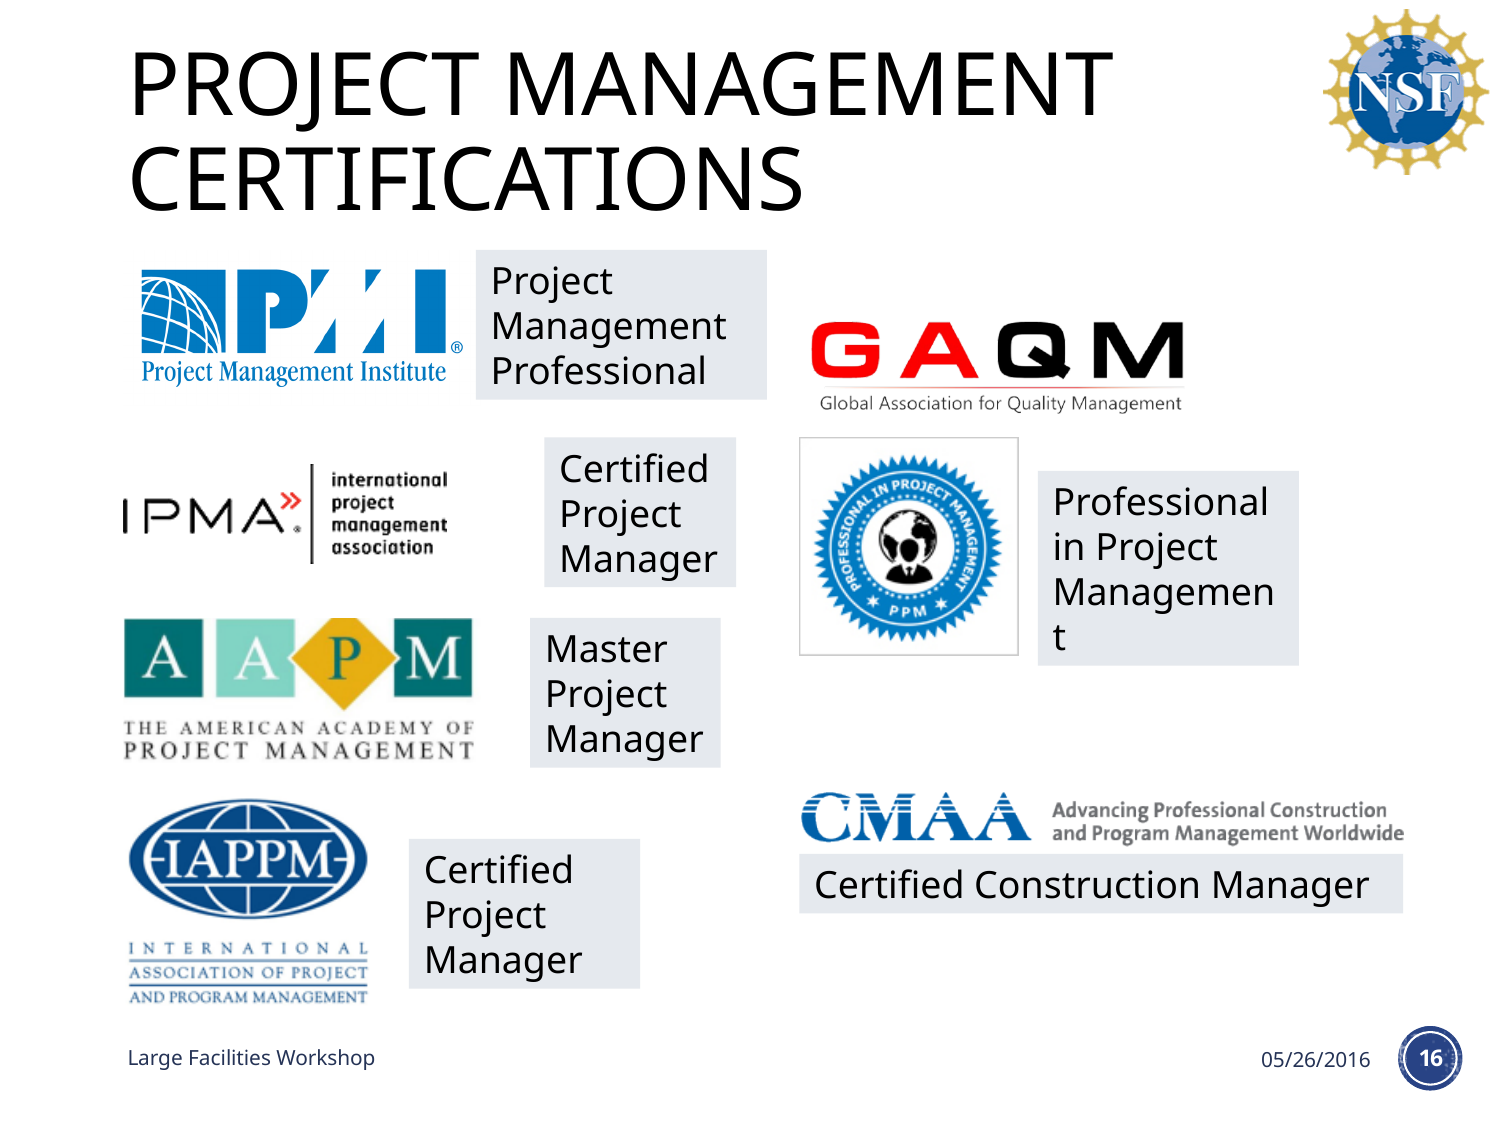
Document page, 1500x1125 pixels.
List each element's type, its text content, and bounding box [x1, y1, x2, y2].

picture [801, 792, 1404, 847]
text_box Professional in Project Management [1037, 470, 1299, 666]
picture [123, 618, 481, 763]
text_box Master Project Manager [530, 617, 721, 768]
text_box Project Management Professional [475, 249, 767, 400]
picture [123, 794, 374, 1009]
title Project Management Certifications [112, 79, 1388, 190]
picture [799, 298, 1194, 414]
picture [799, 437, 1019, 656]
picture [123, 464, 447, 564]
text_box Certified Project Manager [544, 437, 737, 588]
text_box Certified Project Manager [408, 838, 641, 989]
text_box Certified Construction Manager [799, 853, 1404, 914]
picture [123, 250, 481, 406]
slide_number 16 [1391, 1028, 1471, 1089]
picture [1323, 9, 1490, 175]
footer Large Facilities Workshop [112, 1028, 891, 1089]
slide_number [982, 1028, 1386, 1089]
